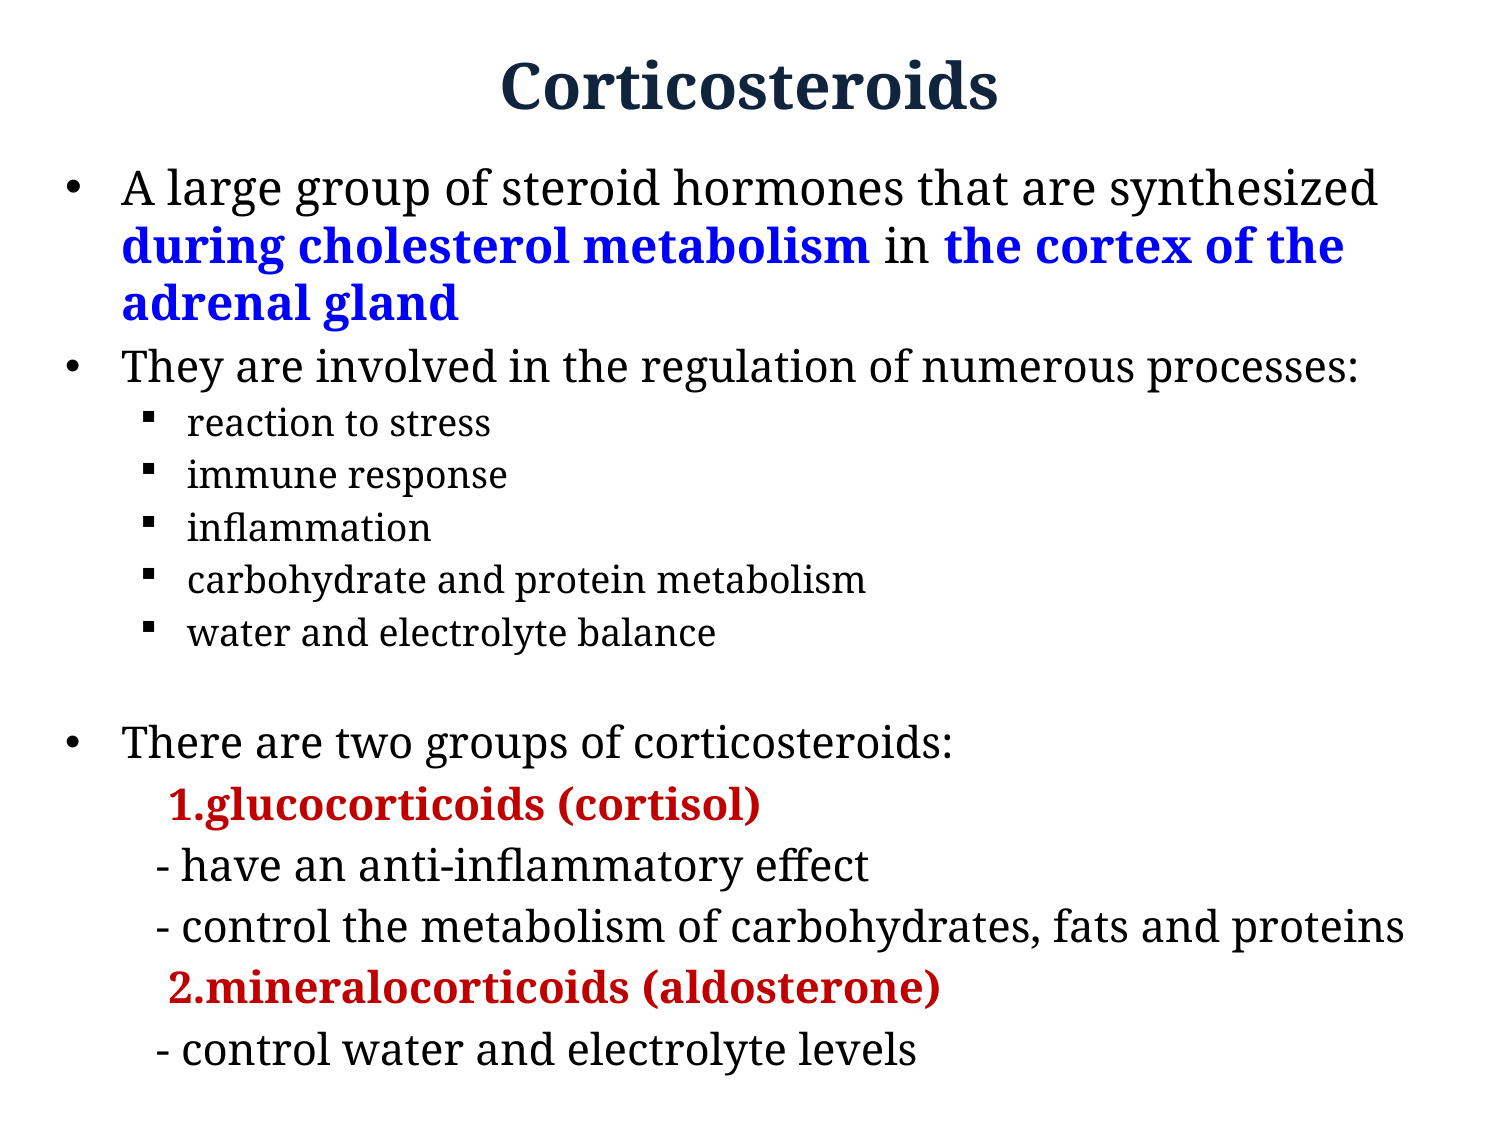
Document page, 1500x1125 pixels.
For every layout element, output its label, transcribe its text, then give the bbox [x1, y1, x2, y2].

title Corticosteroids [75, 37, 1425, 130]
list A large group of steroid hormones that are synthesized during cholesterol metabolism in the cortex of the adrenal gland They are involved in the regulation of numerous processes: reaction to stress immune response inflammation carbohydrate and protein metabolism water and electrolyte balance There are two groups of corticosteroids: glucocorticoids (cortisol) - have an anti-inflammatory effect - control the metabolism of carbohydrates, fats and proteins mineralocorticoids (aldosterone) - control water and electrolyte levels [50, 149, 1475, 1088]
